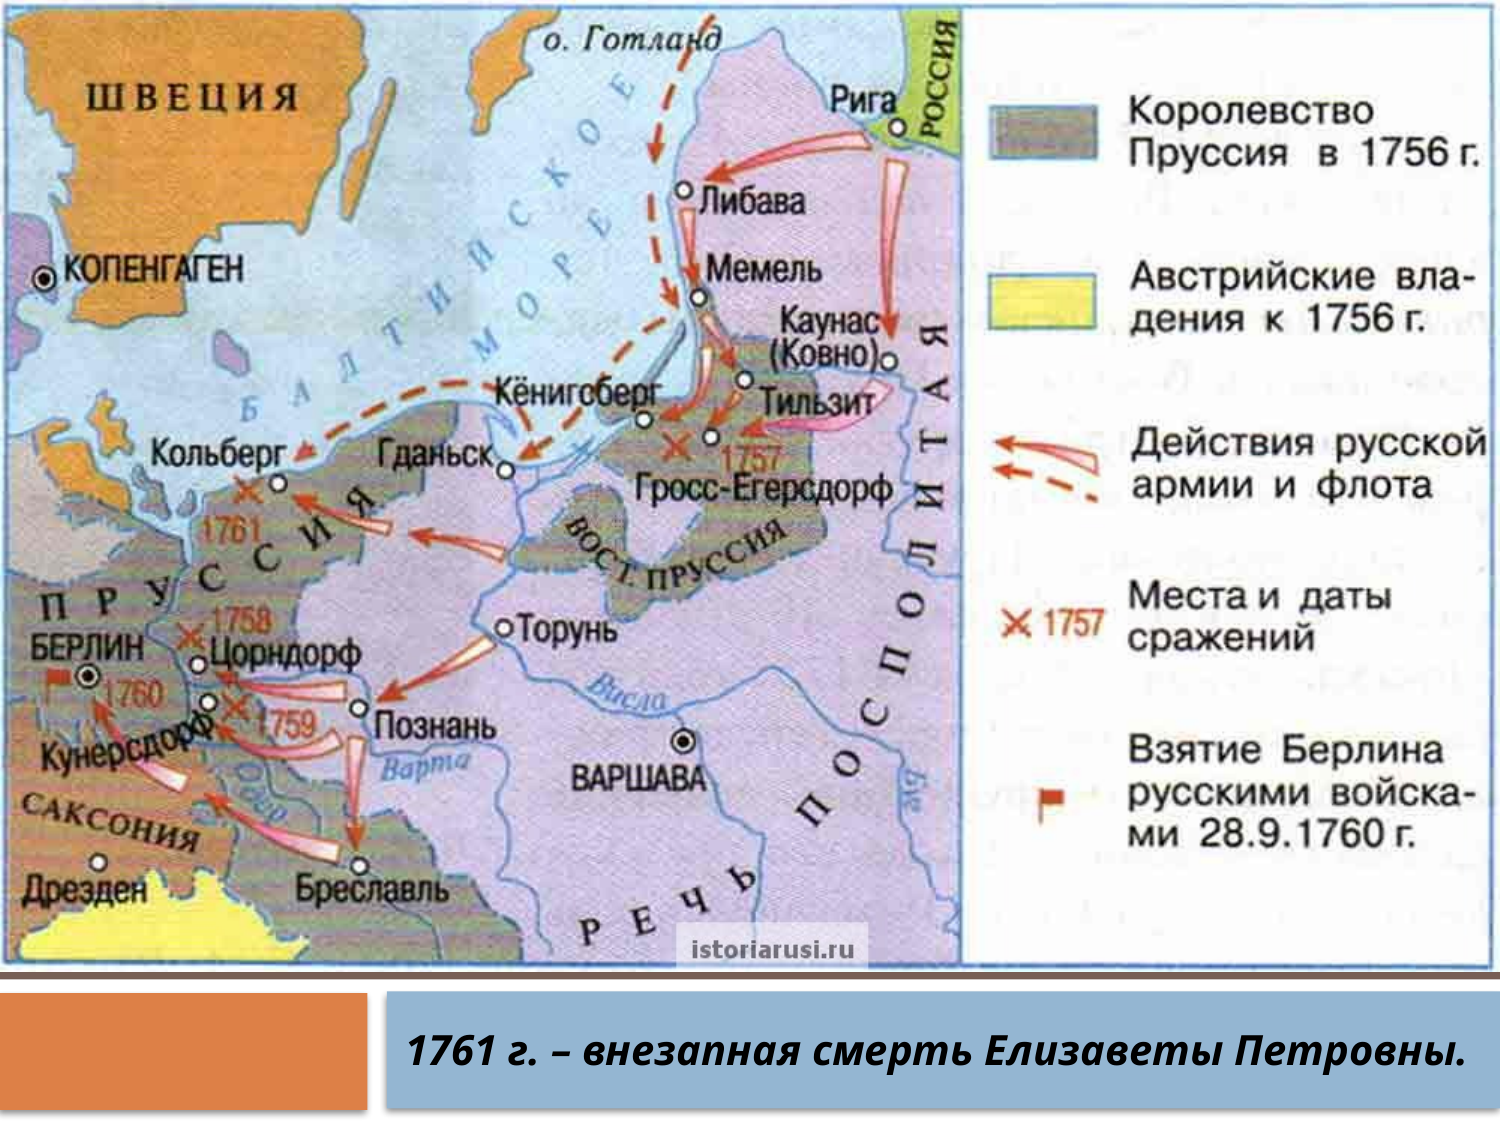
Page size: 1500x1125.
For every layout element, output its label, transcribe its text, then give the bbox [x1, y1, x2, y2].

subtitle 1761 г. – внезапная смерть Елизаветы Петровны. [387, 992, 1488, 1105]
picture [0, 0, 1500, 973]
